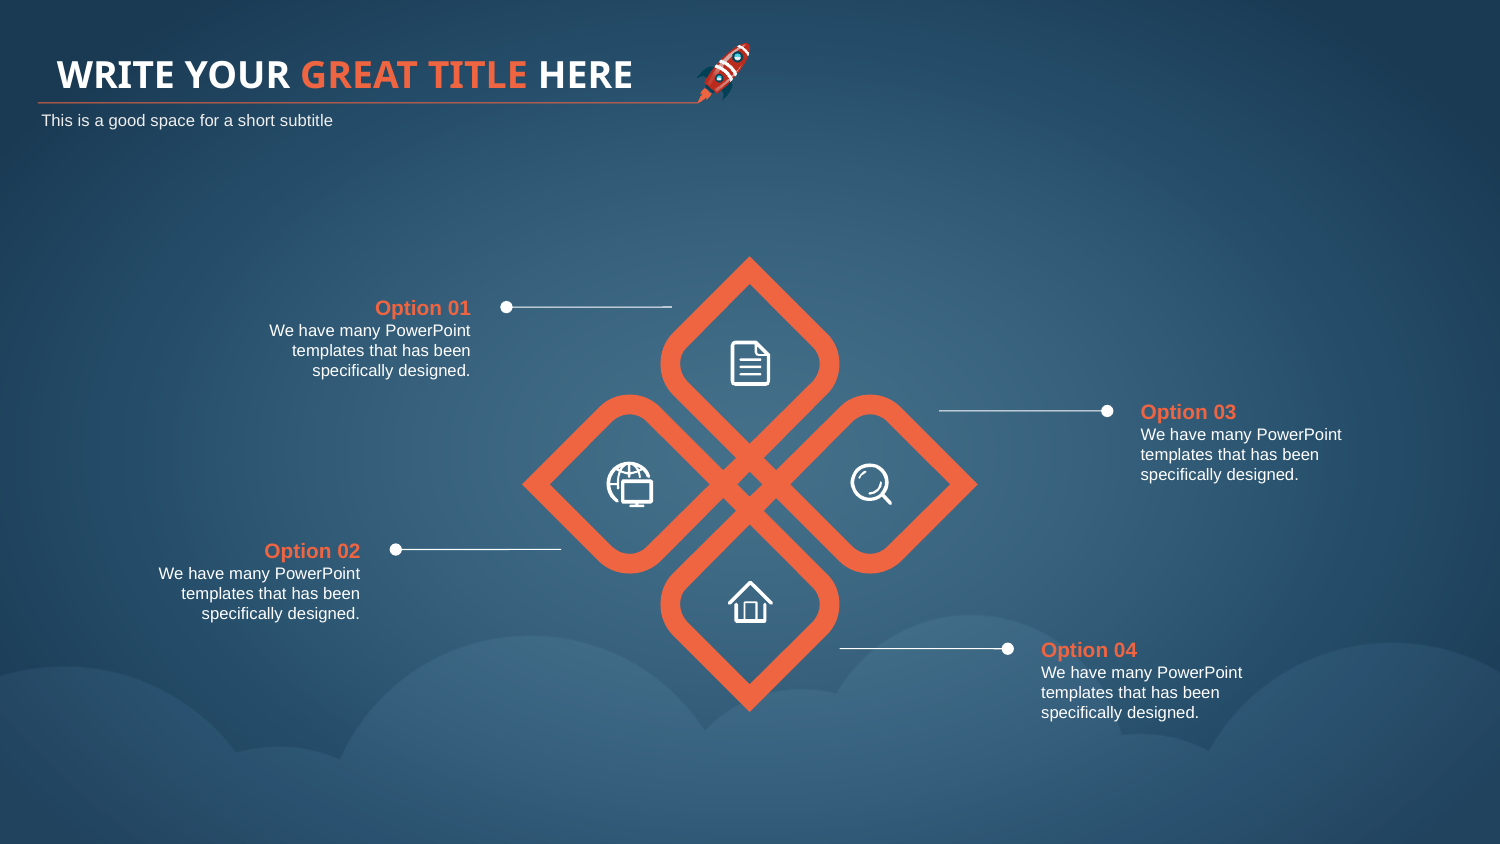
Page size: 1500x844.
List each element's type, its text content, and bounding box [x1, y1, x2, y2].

text_box Option 04 We have many PowerPoint templates that has been specifically designed. [1041, 636, 1290, 722]
text_box [728, 581, 773, 623]
text_box [939, 404, 1114, 418]
text_box [606, 461, 654, 508]
text_box [850, 463, 892, 505]
text_box [730, 340, 771, 386]
picture [0, 0, 1500, 844]
text_box [522, 256, 978, 712]
text_box Option 01 We have many PowerPoint templates that has been specifically designed. [222, 295, 471, 380]
text_box Option 02 We have many PowerPoint templates that has been specifically designed. [112, 537, 361, 623]
text_box Option 03 We have many PowerPoint templates that has been specifically designed. [1140, 398, 1389, 484]
text_box [839, 642, 1014, 655]
text_box This is a good space for a short subtitle [41, 102, 349, 138]
text_box [389, 543, 562, 556]
text_box WRITE YOUR GREAT TITLE HERE [56, 43, 649, 104]
text_box [500, 300, 672, 314]
